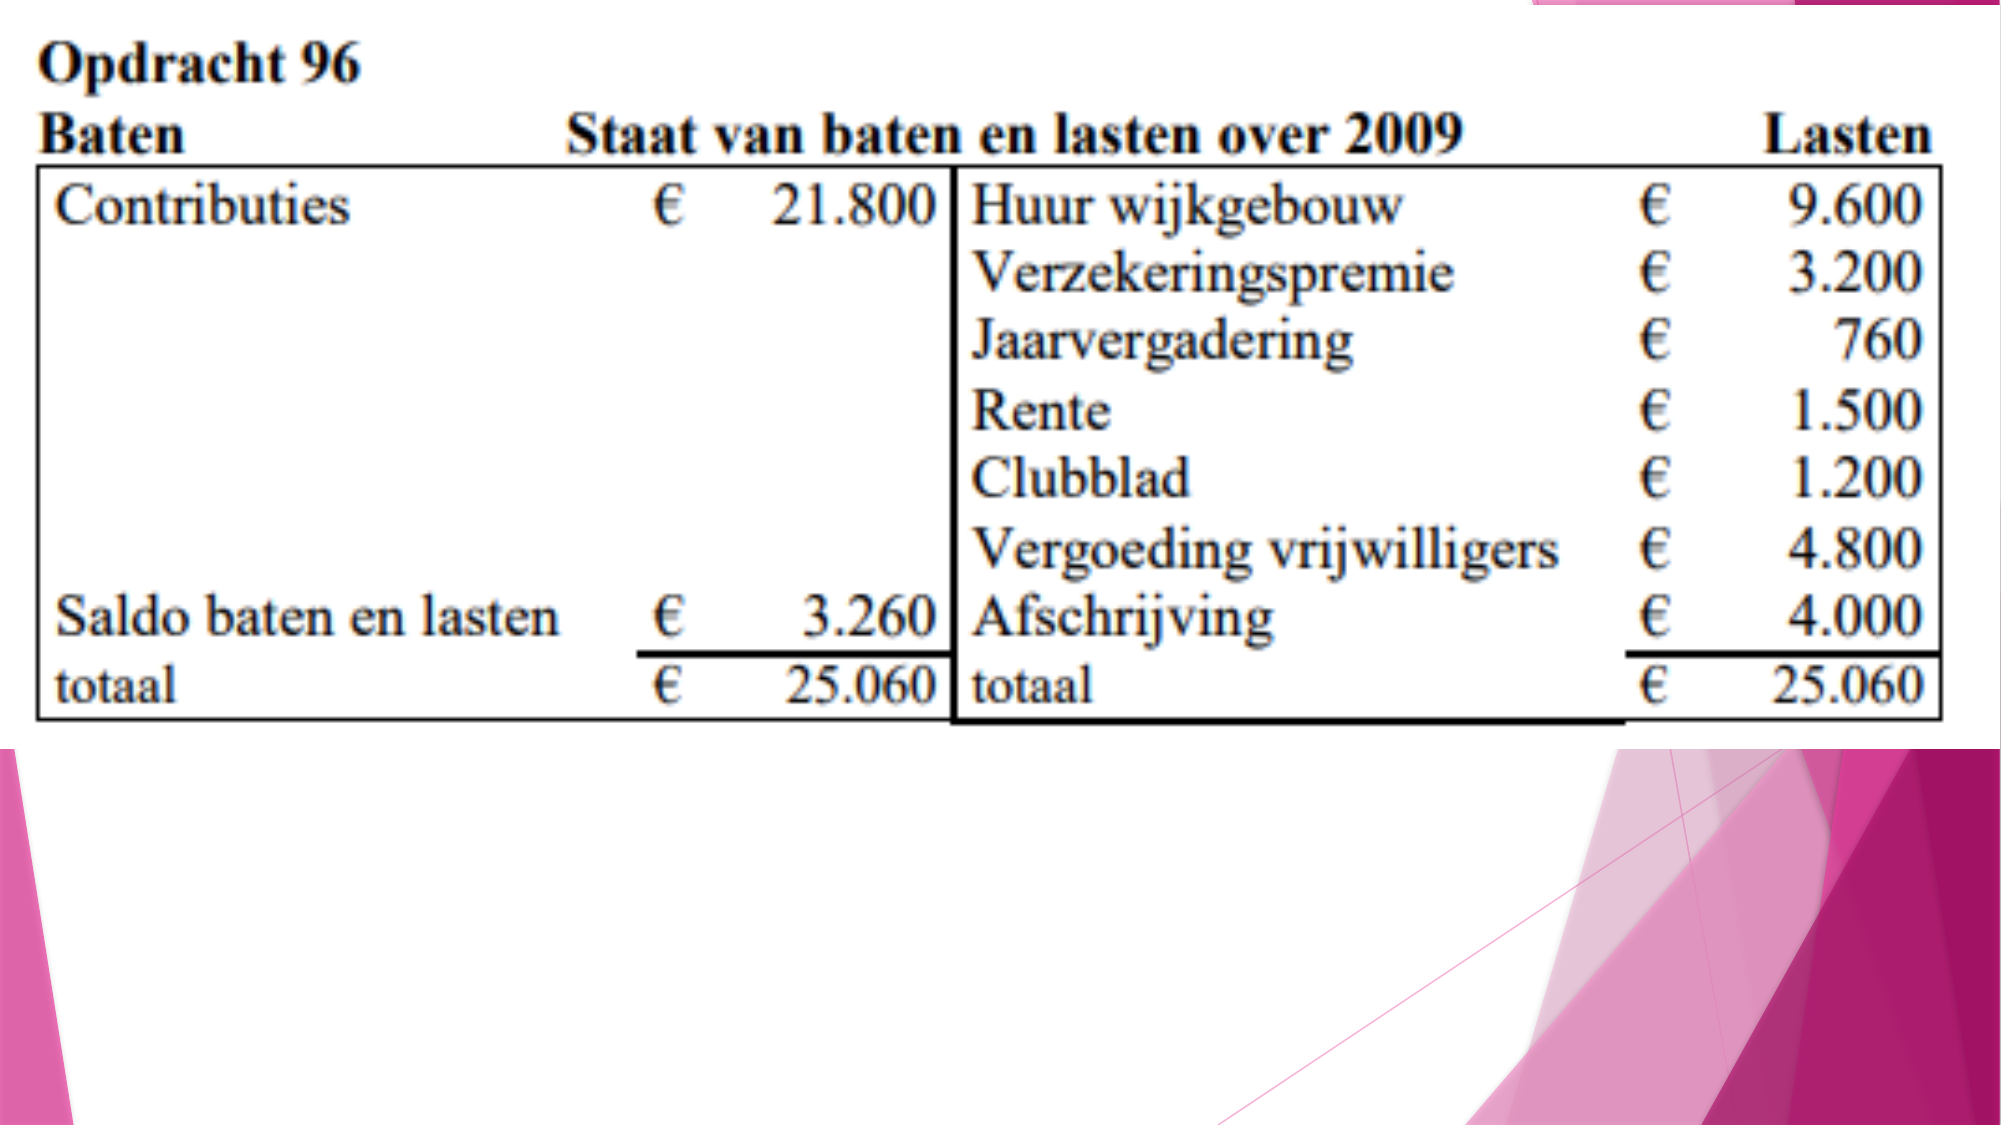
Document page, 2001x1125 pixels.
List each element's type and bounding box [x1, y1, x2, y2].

picture [0, 5, 2000, 749]
